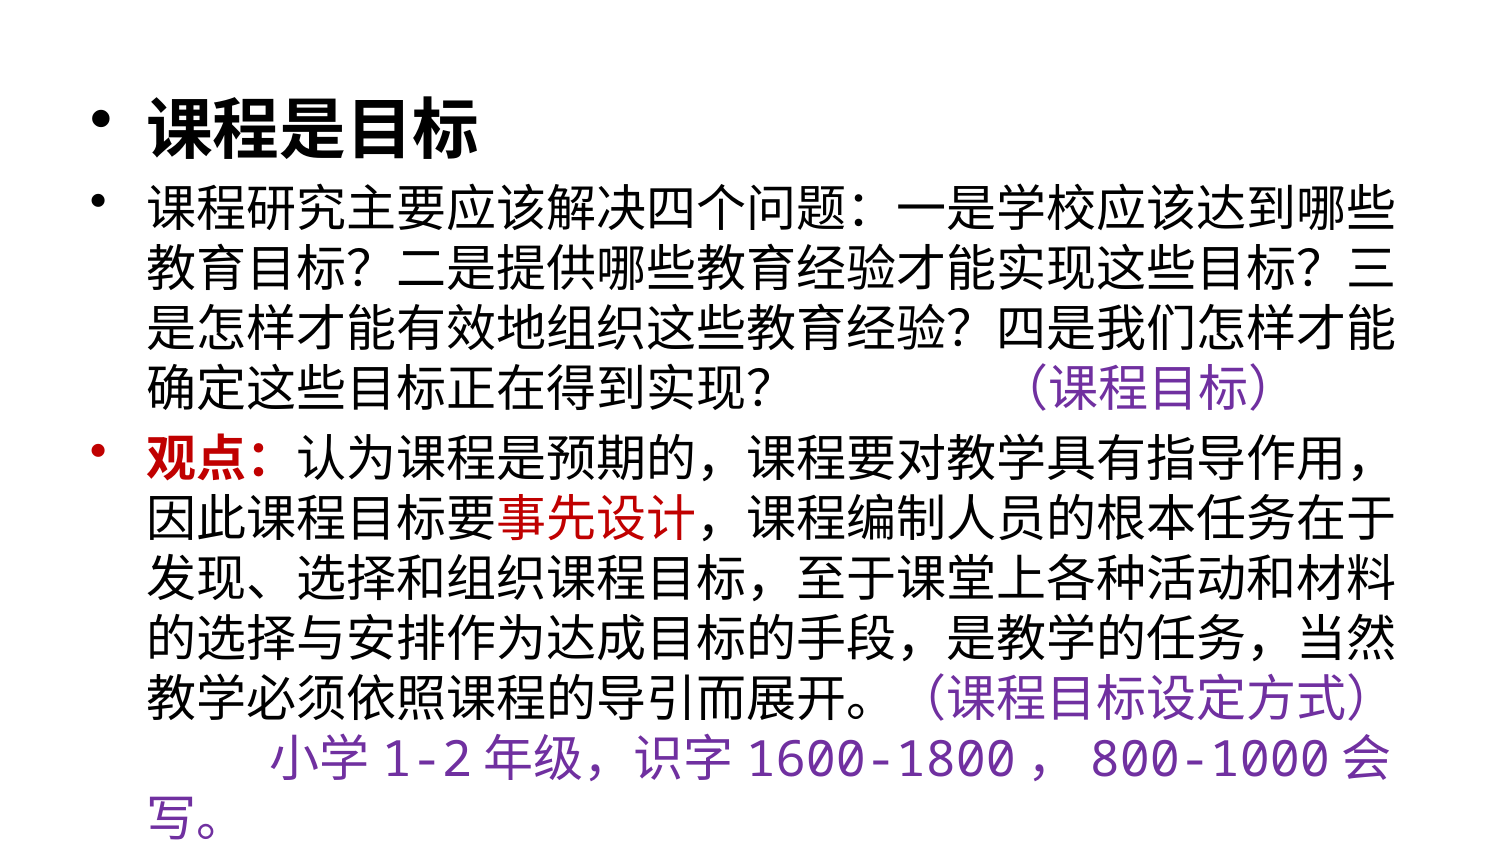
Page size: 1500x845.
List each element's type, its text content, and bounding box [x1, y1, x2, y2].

list 课程是目标 课程研究主要应该解决四个问题：一是学校应该达到哪些教育目标？二是提供哪些教育经验才能实现这些目标？三是怎样才能有效地组织这些教育经验？四是我们怎样才能确定这些目标正在得到实现？ （课程目标） 观点：认为课程是预期的，课程要对教学具有指导作用，因此课程目标要事先设计，课程编制人员的根本任务在于发现、选择和组织课程目标，至于课堂上各种活动和材料的选择与安排作为达成目标的手段，是教学的任务，当然教学必须依照课程的导引而展开。（课程目标设定方式） 小学1-2年级，识字1600-1800，800-1000会写。 [74, 78, 1426, 811]
